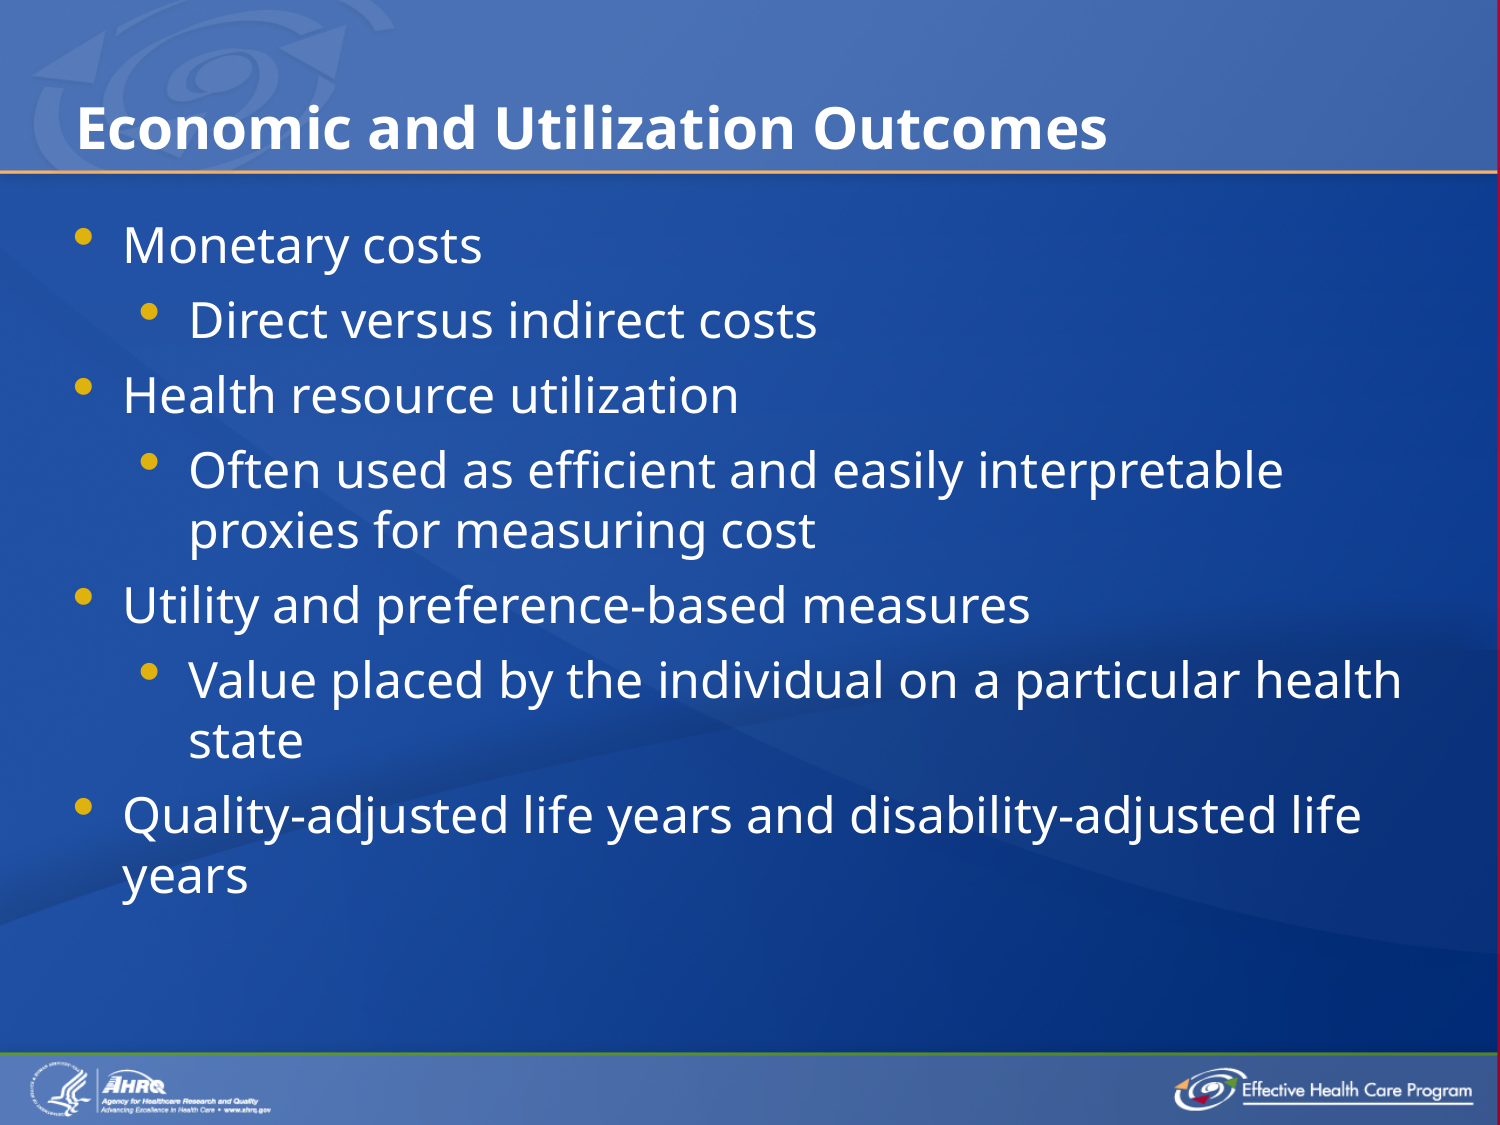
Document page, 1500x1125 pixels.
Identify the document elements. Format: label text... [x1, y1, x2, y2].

picture [0, 0, 1500, 1125]
list Monetary costs Direct versus indirect costs Health resource utilization Often used as efficient and easily interpretable proxies for measuring cost Utility and preference-based measures Value placed by the individual on a particular health state Quality-adjusted life years and disability-adjusted life years [75, 213, 1425, 1005]
title Economic and Utilization Outcomes [75, 21, 1425, 163]
